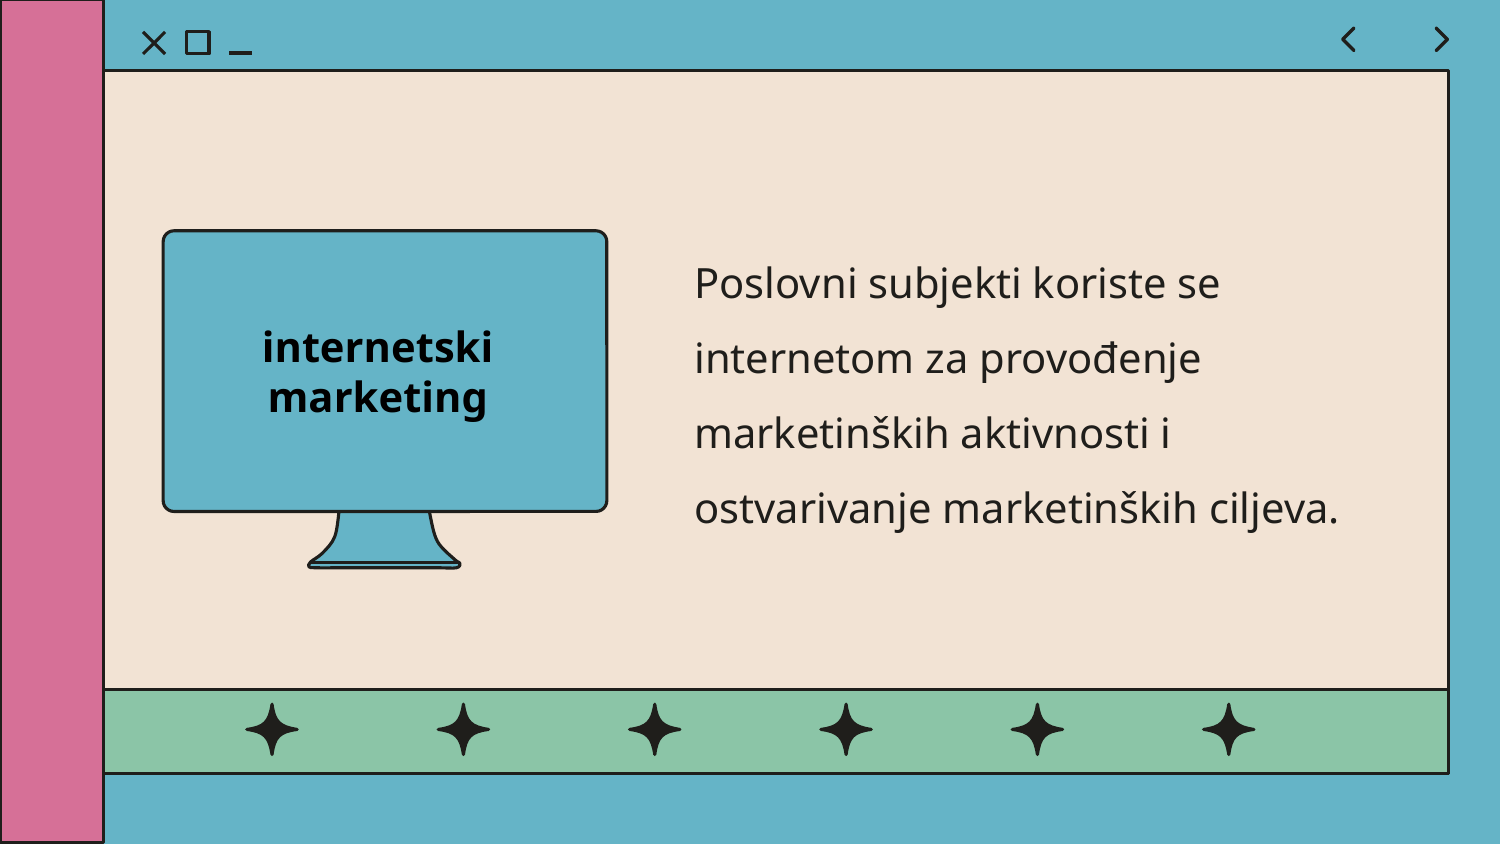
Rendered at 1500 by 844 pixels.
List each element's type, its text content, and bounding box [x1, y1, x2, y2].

subtitle Poslovni subjekti koriste se internetom za provođenje marketinških aktivnosti i ostvarivanje marketinških ciljeva. [679, 230, 1380, 534]
text_box [1342, 27, 1355, 52]
text_box [1435, 27, 1449, 52]
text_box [162, 230, 608, 569]
